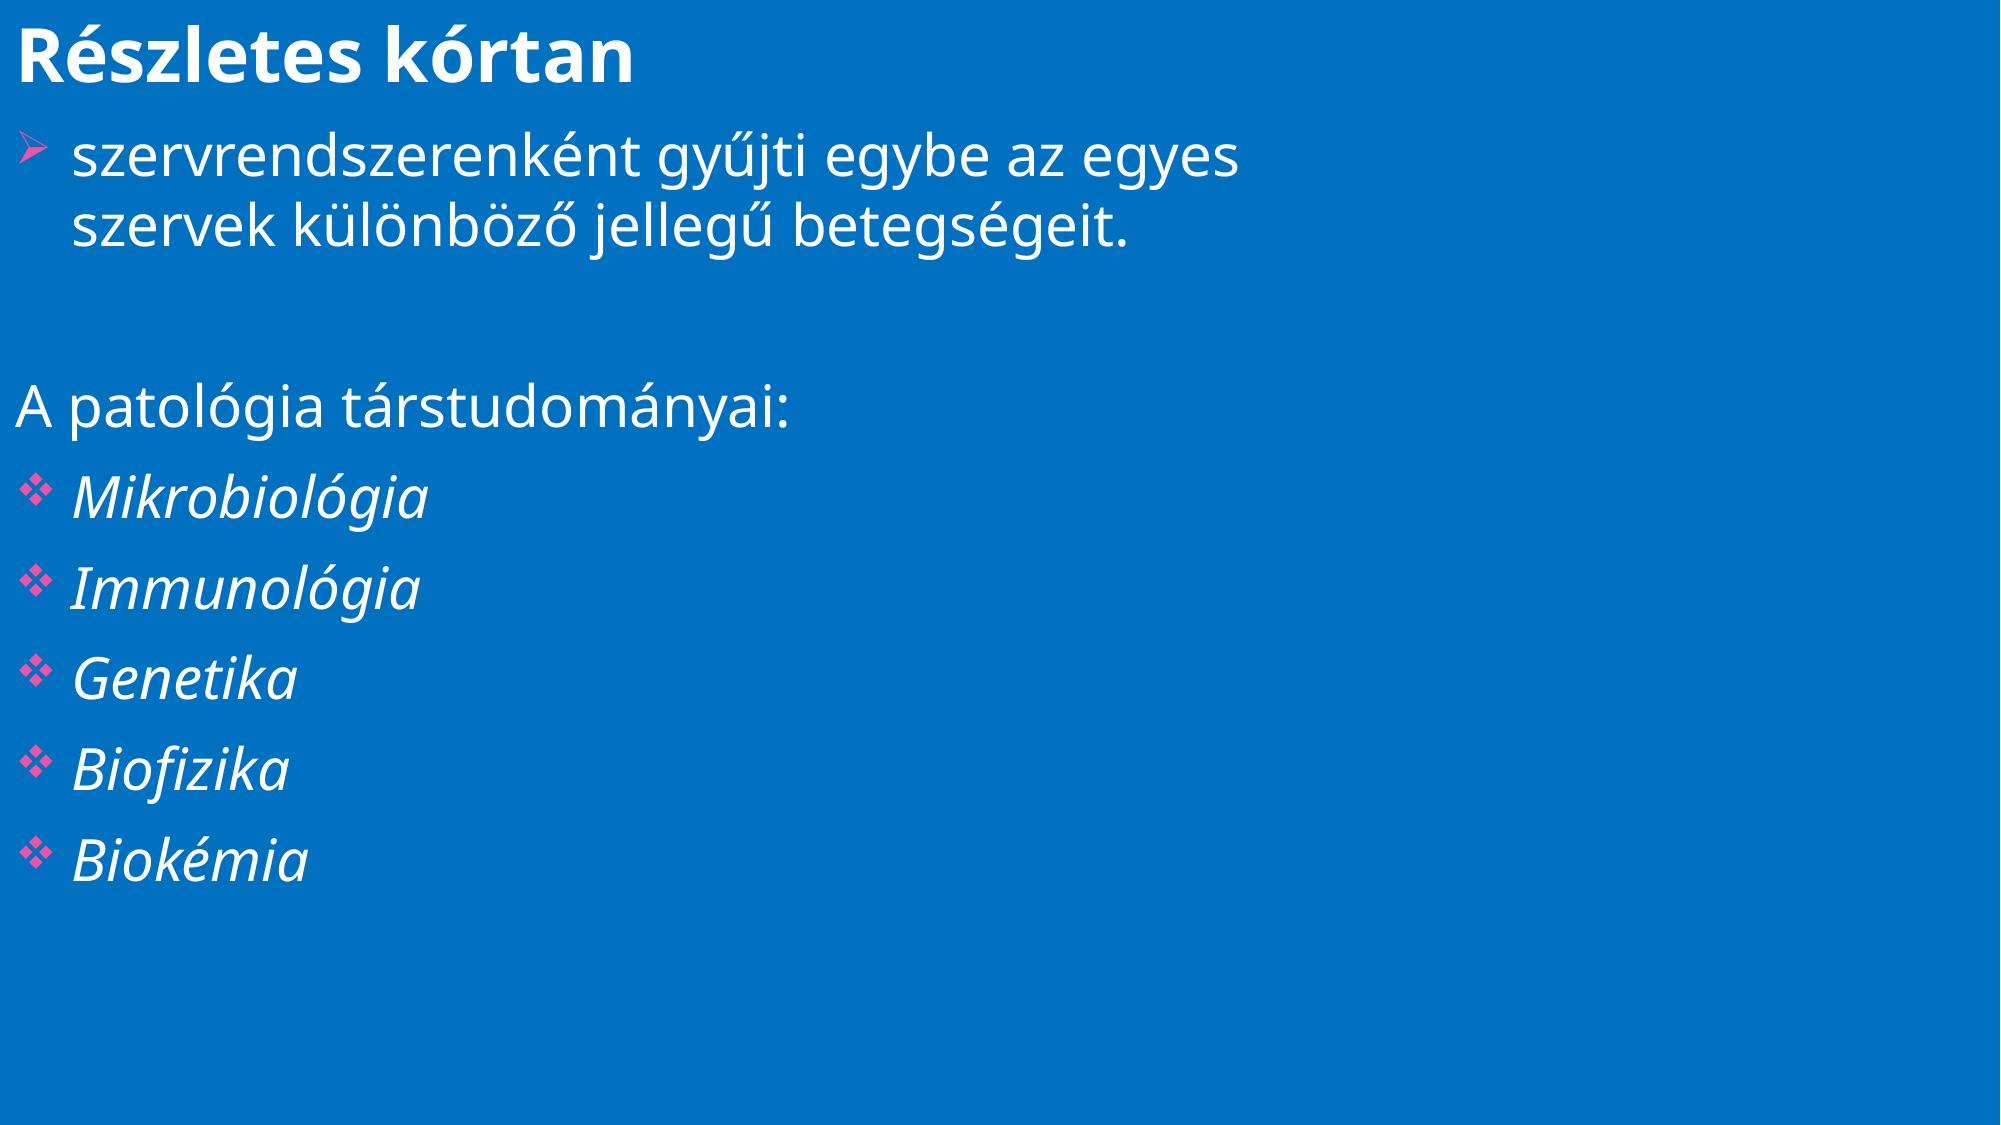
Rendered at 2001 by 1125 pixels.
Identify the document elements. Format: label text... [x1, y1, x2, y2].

list Részletes kórtan szervrendszerenként gyűjti egybe az egyes szervek különböző jellegű betegsé­geit. A patológia társtudományai: Mikrobiológia Immunológia Genetika Biofizika Bioké­mia [0, 0, 1468, 964]
